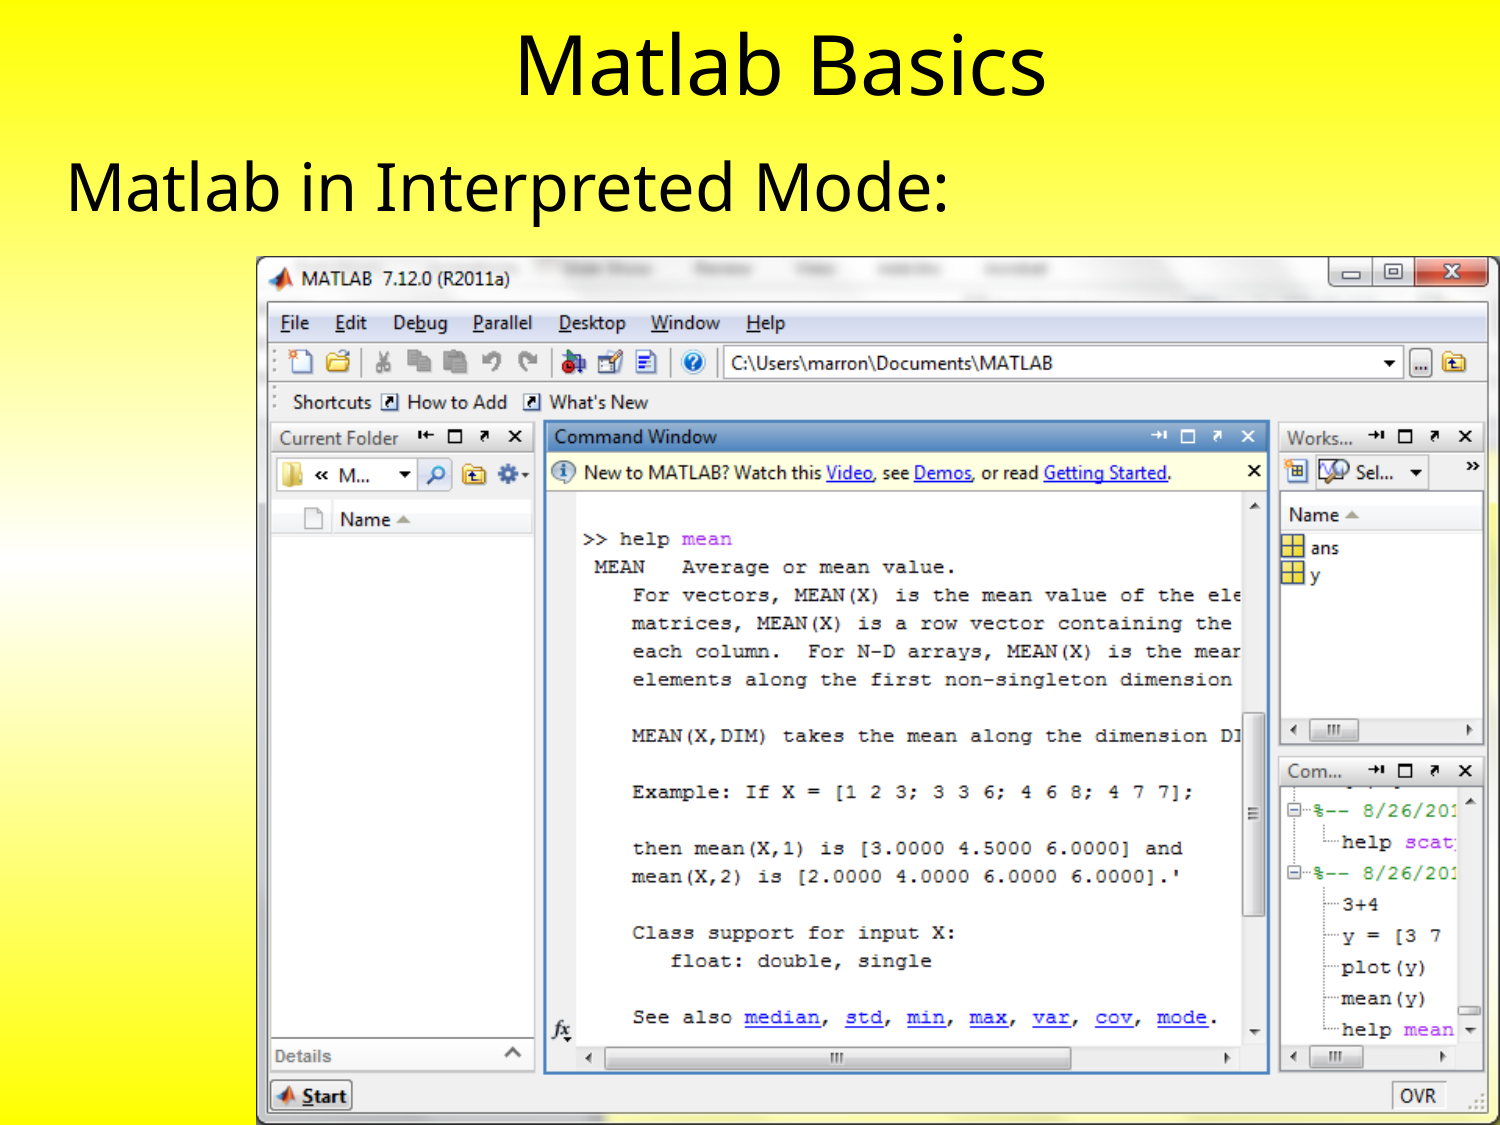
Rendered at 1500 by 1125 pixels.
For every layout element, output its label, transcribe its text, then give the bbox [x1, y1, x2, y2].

picture [255, 255, 1500, 1125]
title Matlab Basics [125, 0, 1438, 125]
list Matlab in Interpreted Mode: [50, 137, 1463, 1025]
